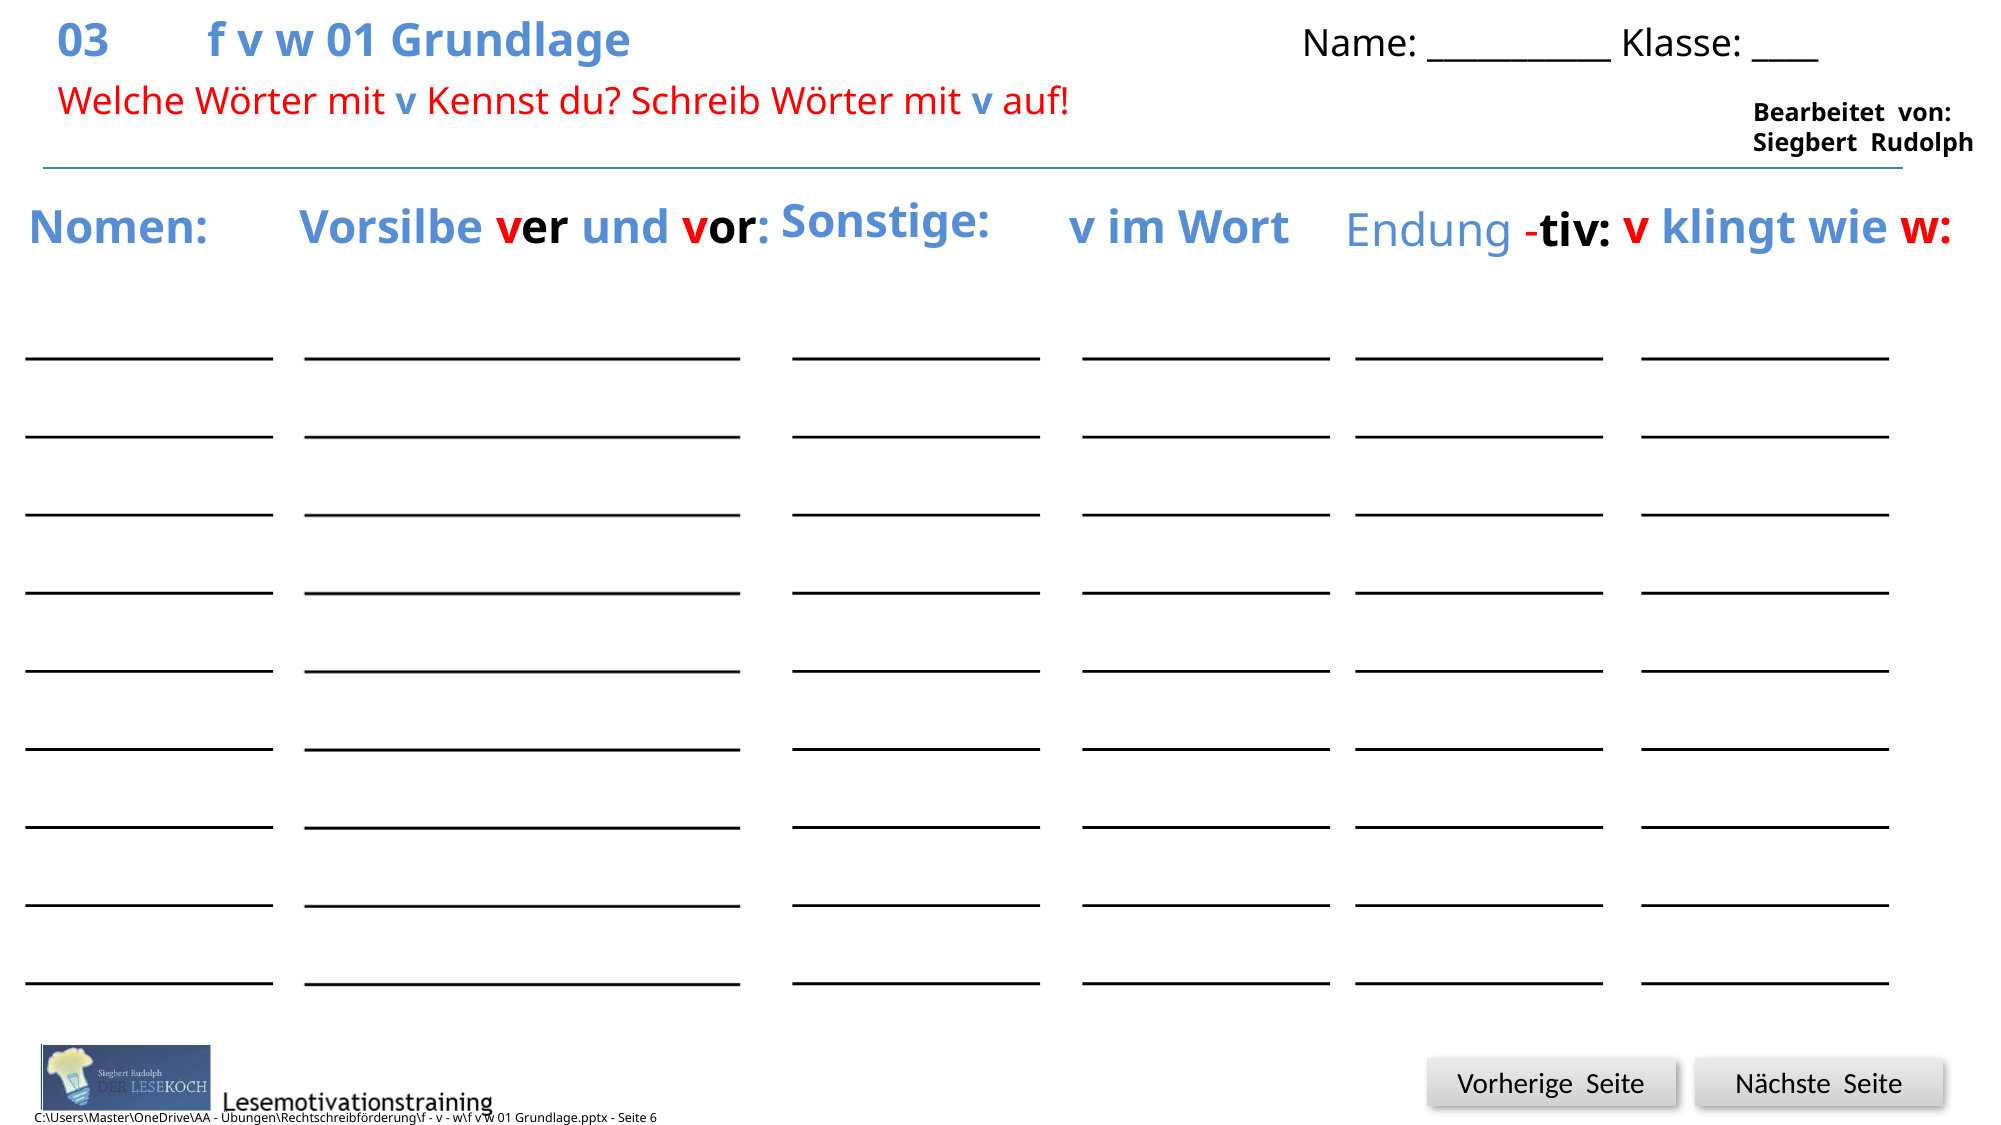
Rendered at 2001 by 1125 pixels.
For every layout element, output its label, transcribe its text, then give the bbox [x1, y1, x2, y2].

text_box Vorsilbe ver und vor: [284, 190, 786, 261]
picture [1063, 295, 1908, 1024]
text_box Nomen: [13, 190, 224, 261]
picture [40, 1044, 508, 1111]
text_box Sonstige: [767, 184, 1006, 255]
text_box v klingt wie w: [1608, 190, 1968, 261]
text_box 03 f v w 01 Grundlage Name: ___________ Klasse: ____ [42, 3, 2000, 73]
picture [5, 295, 1059, 1024]
text_box C:\Users\Master\OneDrive\AA - Übungen\Rechtschreibförderung\f - v - w\f v w 01 Grundlage.pptx - Seite 6 [19, 1102, 672, 1125]
text_box Endung -tiv: [1331, 193, 1627, 263]
text_box v im Wort [1054, 190, 1306, 261]
text_box Welche Wörter mit v Kennst du? Schreib Wörter mit v auf! [42, 69, 1638, 130]
